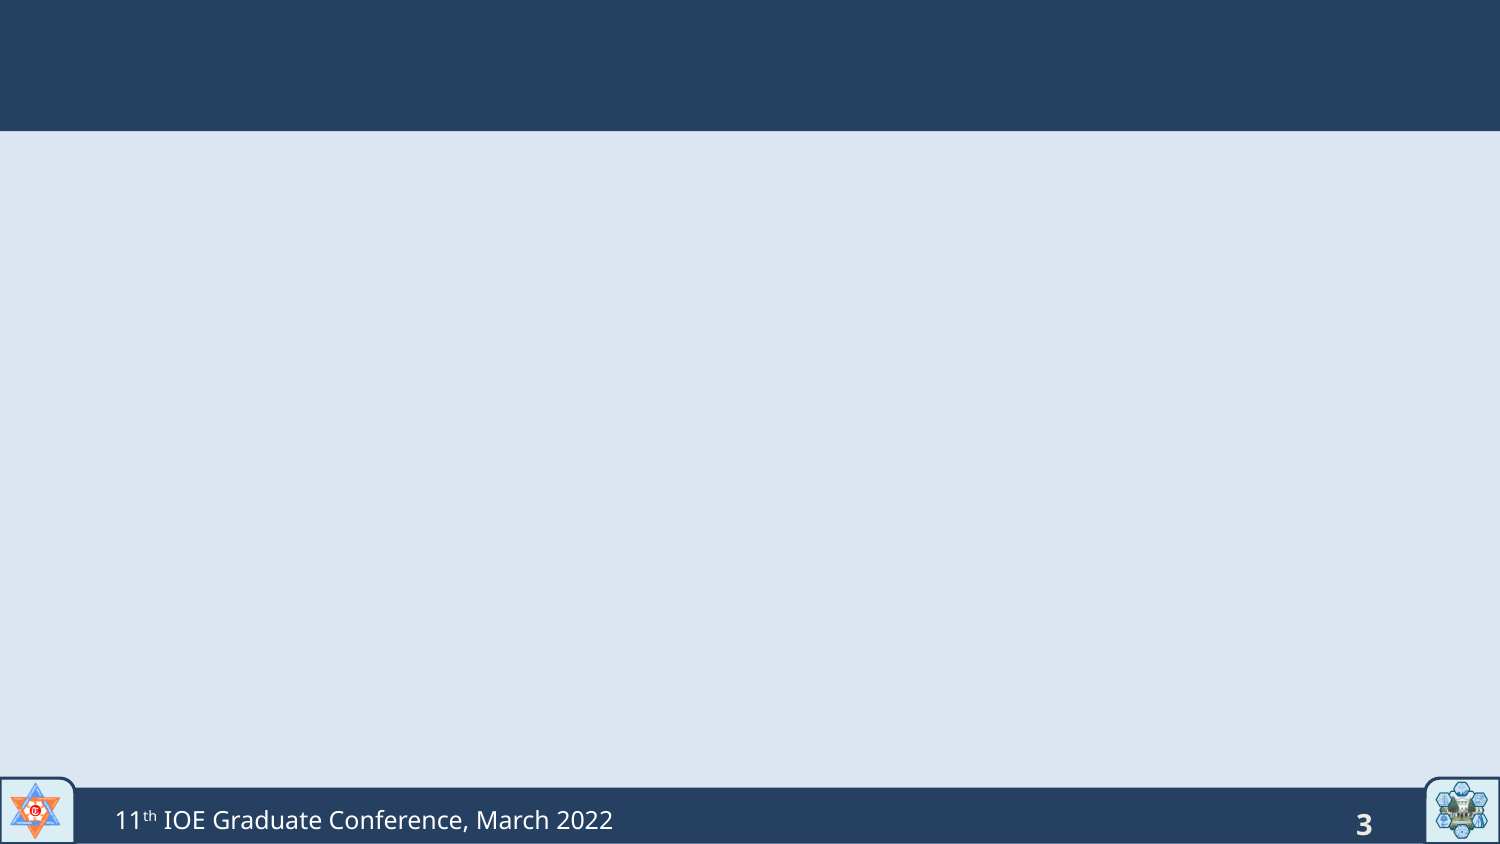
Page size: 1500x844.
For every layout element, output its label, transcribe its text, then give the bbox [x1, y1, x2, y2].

slide_number 2 [1237, 798, 1388, 835]
picture [1435, 781, 1488, 839]
picture [9, 782, 61, 839]
